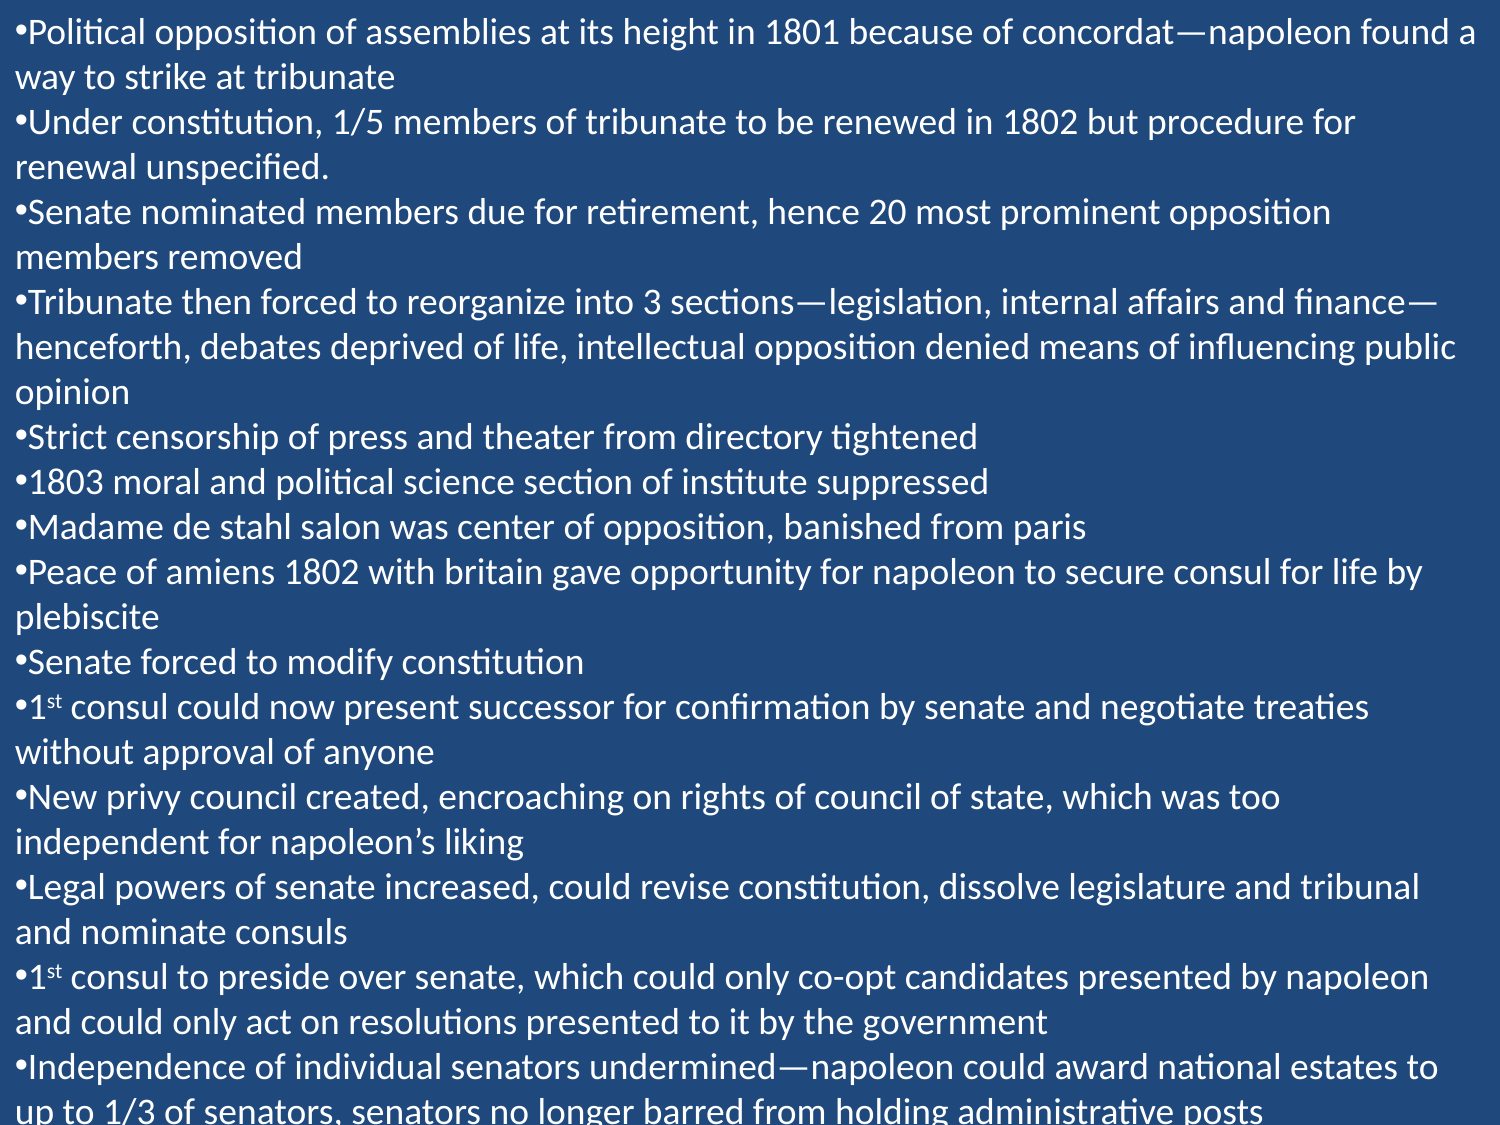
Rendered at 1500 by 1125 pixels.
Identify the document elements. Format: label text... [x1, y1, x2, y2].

text_box Political opposition of assemblies at its height in 1801 because of concordat—napoleon found a way to strike at tribunate Under constitution, 1/5 members of tribunate to be renewed in 1802 but procedure for renewal unspecified. Senate nominated members due for retirement, hence 20 most prominent opposition members removed Tribunate then forced to reorganize into 3 sections—legislation, internal affairs and finance—henceforth, debates deprived of life, intellectual opposition denied means of influencing public opinion Strict censorship of press and theater from directory tightened 1803 moral and political science section of institute suppressed Madame de stahl salon was center of opposition, banished from paris Peace of amiens 1802 with britain gave opportunity for napoleon to secure consul for life by plebiscite Senate forced to modify constitution 1st consul could now present successor for confirmation by senate and negotiate treaties without approval of anyone New privy council created, encroaching on rights of council of state, which was too independent for napoleon’s liking Legal powers of senate increased, could revise constitution, dissolve legislature and tribunal and nominate consuls 1st consul to preside over senate, which could only co-opt candidates presented by napoleon and could only act on resolutions presented to it by the government Independence of individual senators undermined—napoleon could award national estates to up to 1/3 of senators, senators no longer barred from holding administrative posts [0, 0, 1500, 1125]
